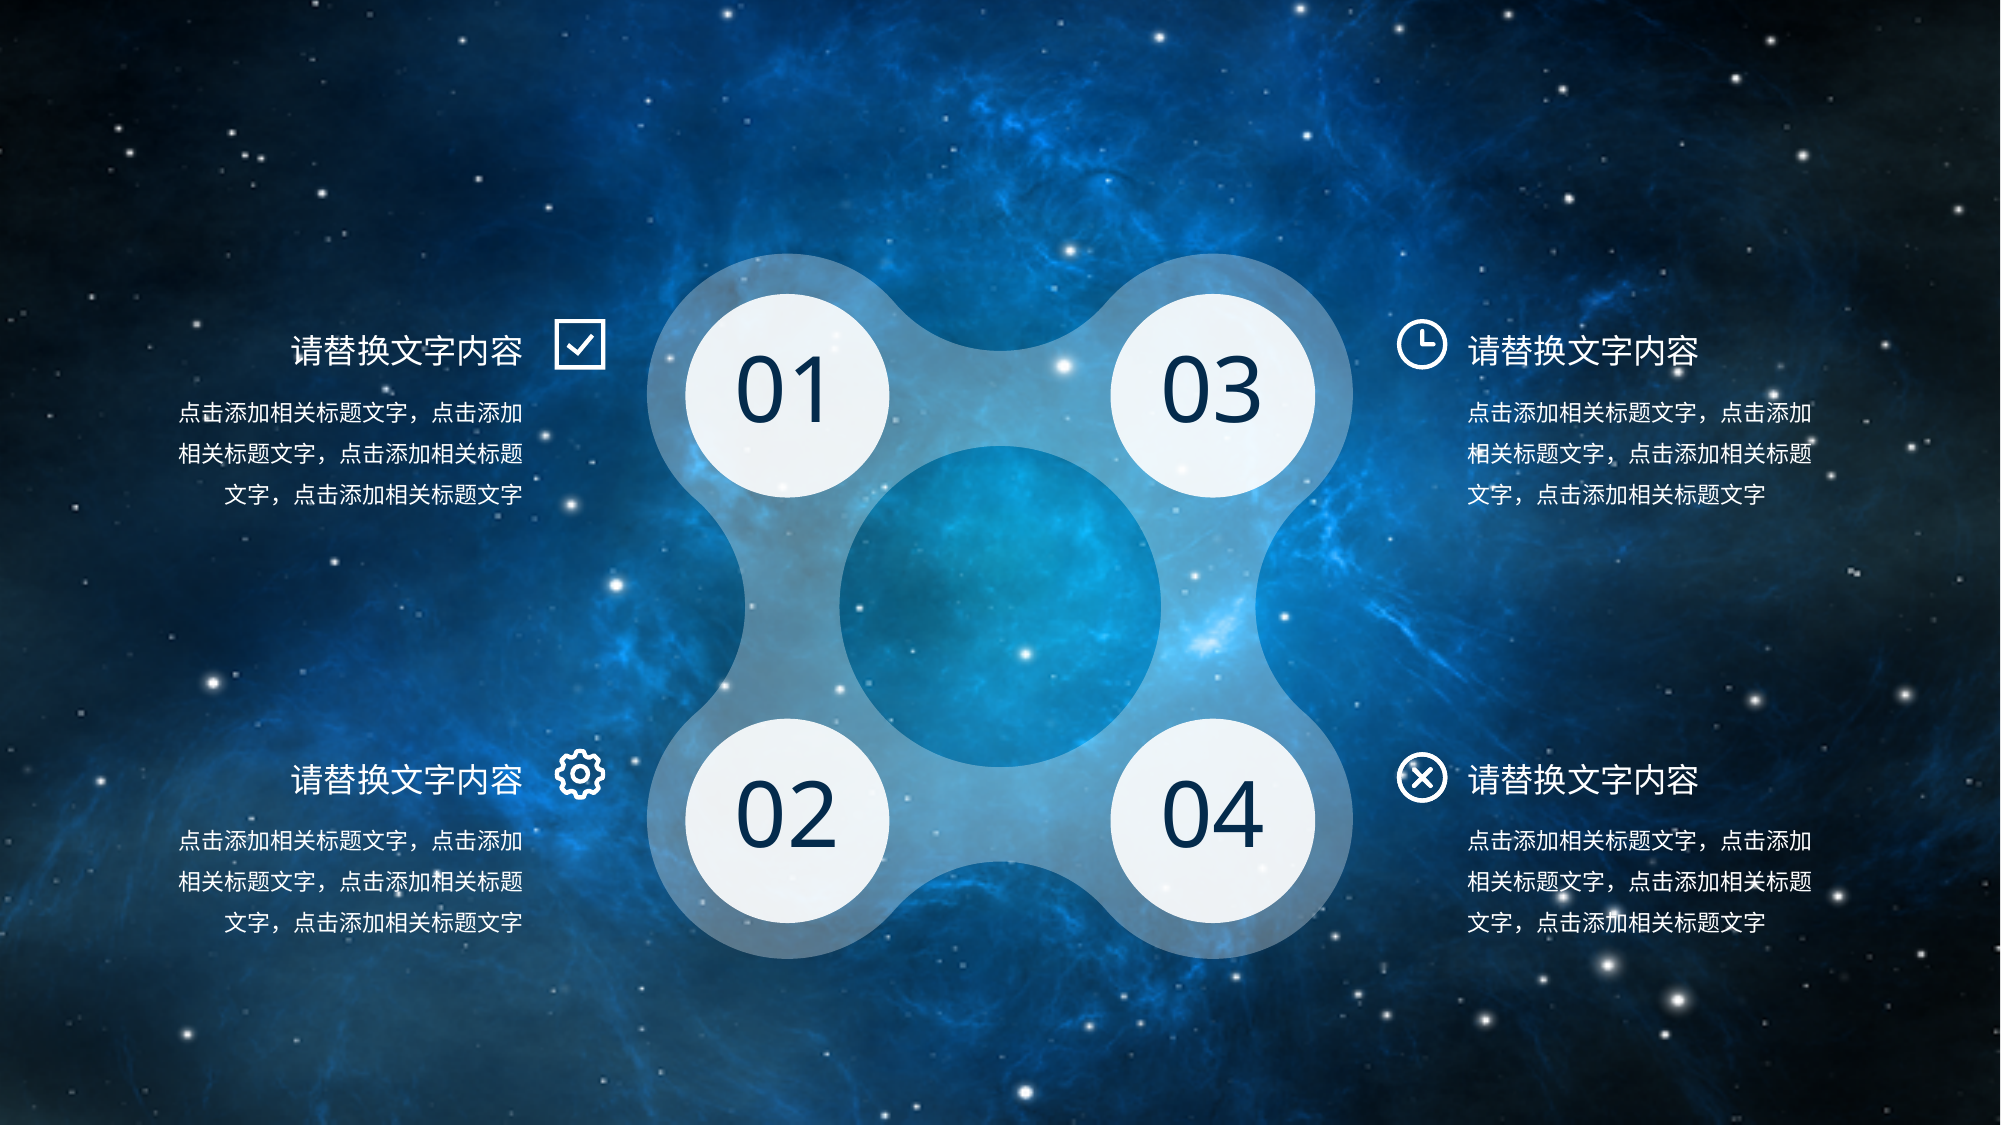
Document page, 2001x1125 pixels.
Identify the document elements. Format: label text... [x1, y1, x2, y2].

text_box 点击添加相关标题文字，点击添加相关标题文字，点击添加相关标题文字，点击添加相关标题文字 [1451, 804, 1851, 945]
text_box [1396, 752, 1448, 803]
text_box 请替换文字内容 [140, 750, 540, 804]
picture [0, 0, 2001, 1125]
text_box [554, 748, 606, 800]
text_box 01 [685, 293, 890, 498]
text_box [554, 318, 606, 370]
text_box 点击添加相关标题文字，点击添加相关标题文字，点击添加相关标题文字，点击添加相关标题文字 [1451, 376, 1851, 516]
text_box 点击添加相关标题文字，点击添加相关标题文字，点击添加相关标题文字，点击添加相关标题文字 [140, 376, 540, 516]
text_box 请替换文字内容 [1451, 322, 1851, 376]
text_box 请替换文字内容 [140, 322, 540, 376]
text_box 02 [685, 718, 890, 924]
text_box 请替换文字内容 [1451, 750, 1851, 804]
text_box 04 [1110, 718, 1316, 924]
text_box [646, 253, 1353, 959]
text_box 03 [1110, 293, 1316, 498]
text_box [1396, 318, 1448, 370]
text_box 点击添加相关标题文字，点击添加相关标题文字，点击添加相关标题文字，点击添加相关标题文字 [140, 804, 540, 945]
